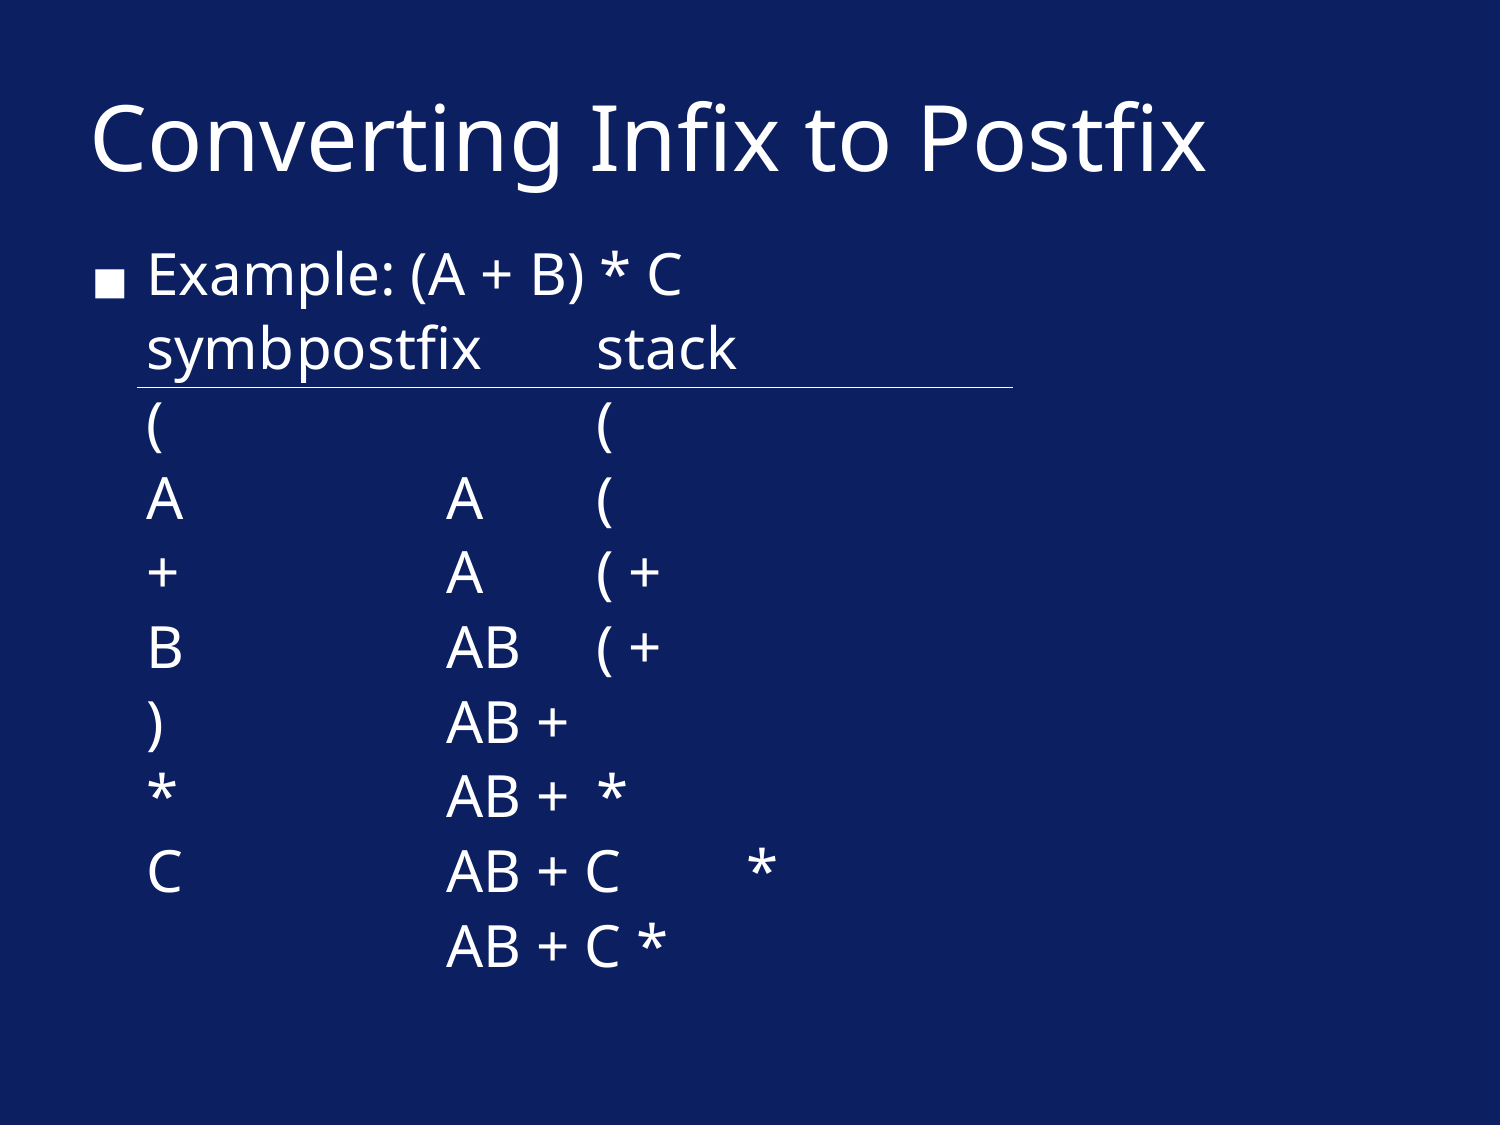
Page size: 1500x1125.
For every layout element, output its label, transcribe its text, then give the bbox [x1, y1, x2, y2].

title Converting Infix to Postfix [74, 59, 1425, 210]
list Example: (A + B) * C symb postfix stack ( ( A A ( + A ( + B AB ( + ) AB + * AB + * C AB + C * AB + C * [75, 237, 1425, 988]
